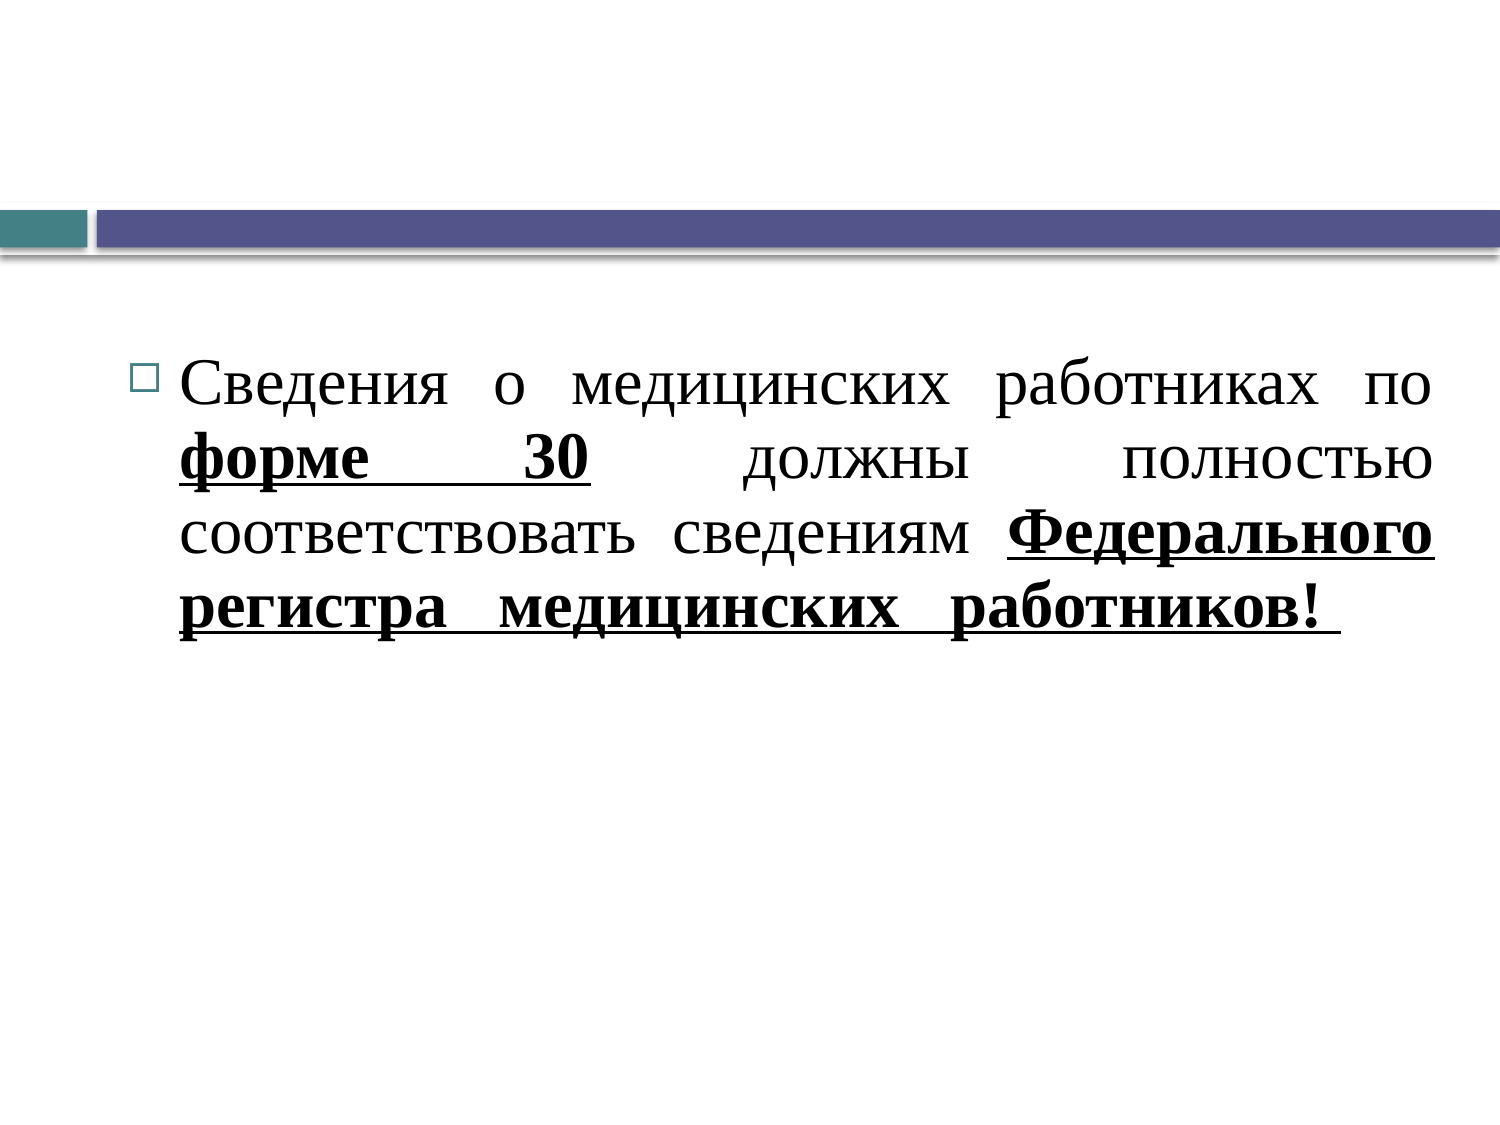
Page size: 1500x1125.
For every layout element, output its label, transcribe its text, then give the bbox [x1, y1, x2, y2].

list Сведения о медицинских работниках по форме 30 должны полностью соответствовать сведениям Федерального регистра медицинских работников! [112, 338, 1450, 1076]
